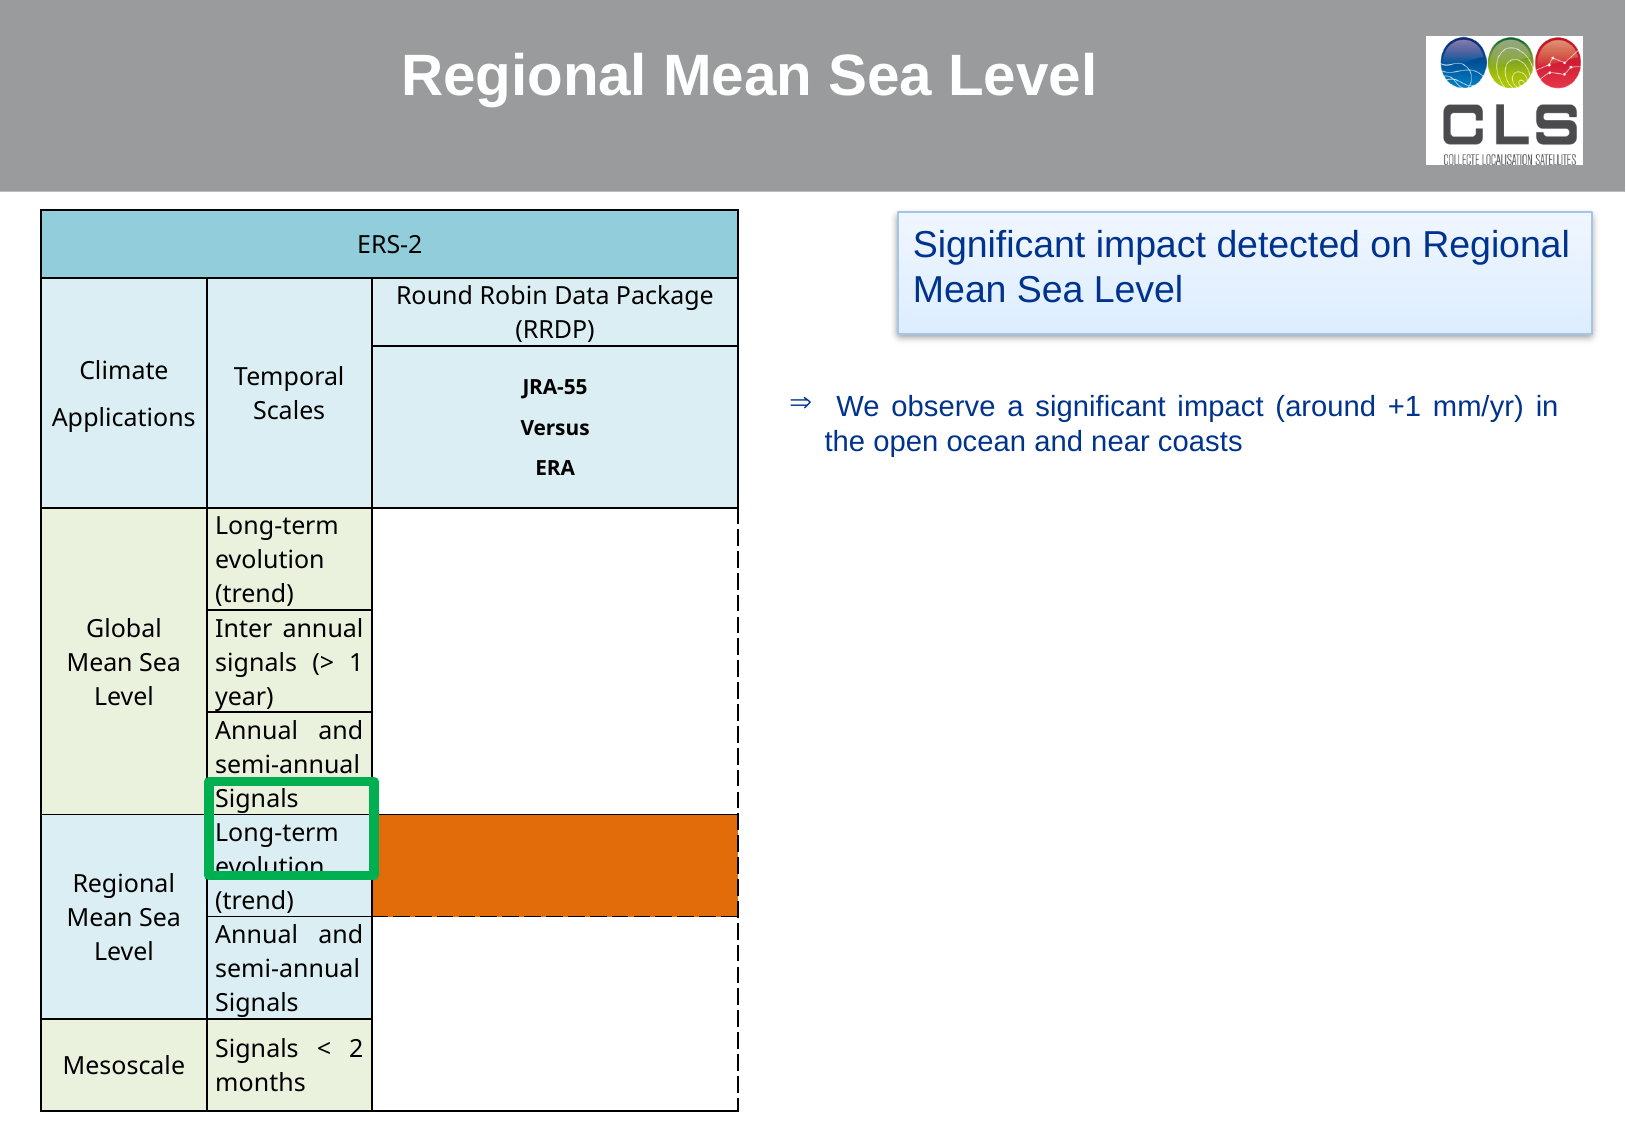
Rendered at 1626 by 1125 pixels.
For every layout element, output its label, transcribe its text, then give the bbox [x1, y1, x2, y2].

table_cell Annual and semi-annual Signals [208, 917, 371, 1018]
table_cell Round Robin Data Package (RRDP) [373, 279, 737, 345]
text_box Regional Mean Sea Level [386, 40, 1162, 119]
table_cell Signals < 2 months [208, 1020, 371, 1110]
table_cell Global Mean Sea Level [42, 509, 206, 814]
table_cell Regional Mean Sea Level [42, 815, 206, 1018]
text_box Significant impact detected on Regional Mean Sea Level [897, 211, 1593, 335]
table_cell [373, 917, 738, 1110]
text_box We observe a significant impact (around +1 mm/yr) in the open ocean and near coasts [774, 379, 1575, 465]
table_cell Climate Applications [42, 279, 206, 507]
picture [1426, 36, 1583, 165]
text_box [207, 779, 376, 878]
table_cell [373, 815, 738, 917]
table_header ERS-2 [42, 211, 737, 277]
table_cell Mesoscale [42, 1020, 206, 1110]
table_cell Annual and semi-annual Signals [208, 713, 371, 779]
table_cell Long-term evolution (trend) [208, 878, 371, 916]
table_cell [373, 509, 738, 814]
table_cell Inter annual signals (> 1 year) [208, 611, 371, 711]
table_cell JRA-55 Versus ERA [373, 347, 737, 507]
table_cell Long-term evolution (trend) [208, 509, 371, 609]
table_cell Temporal Scales [208, 279, 371, 507]
